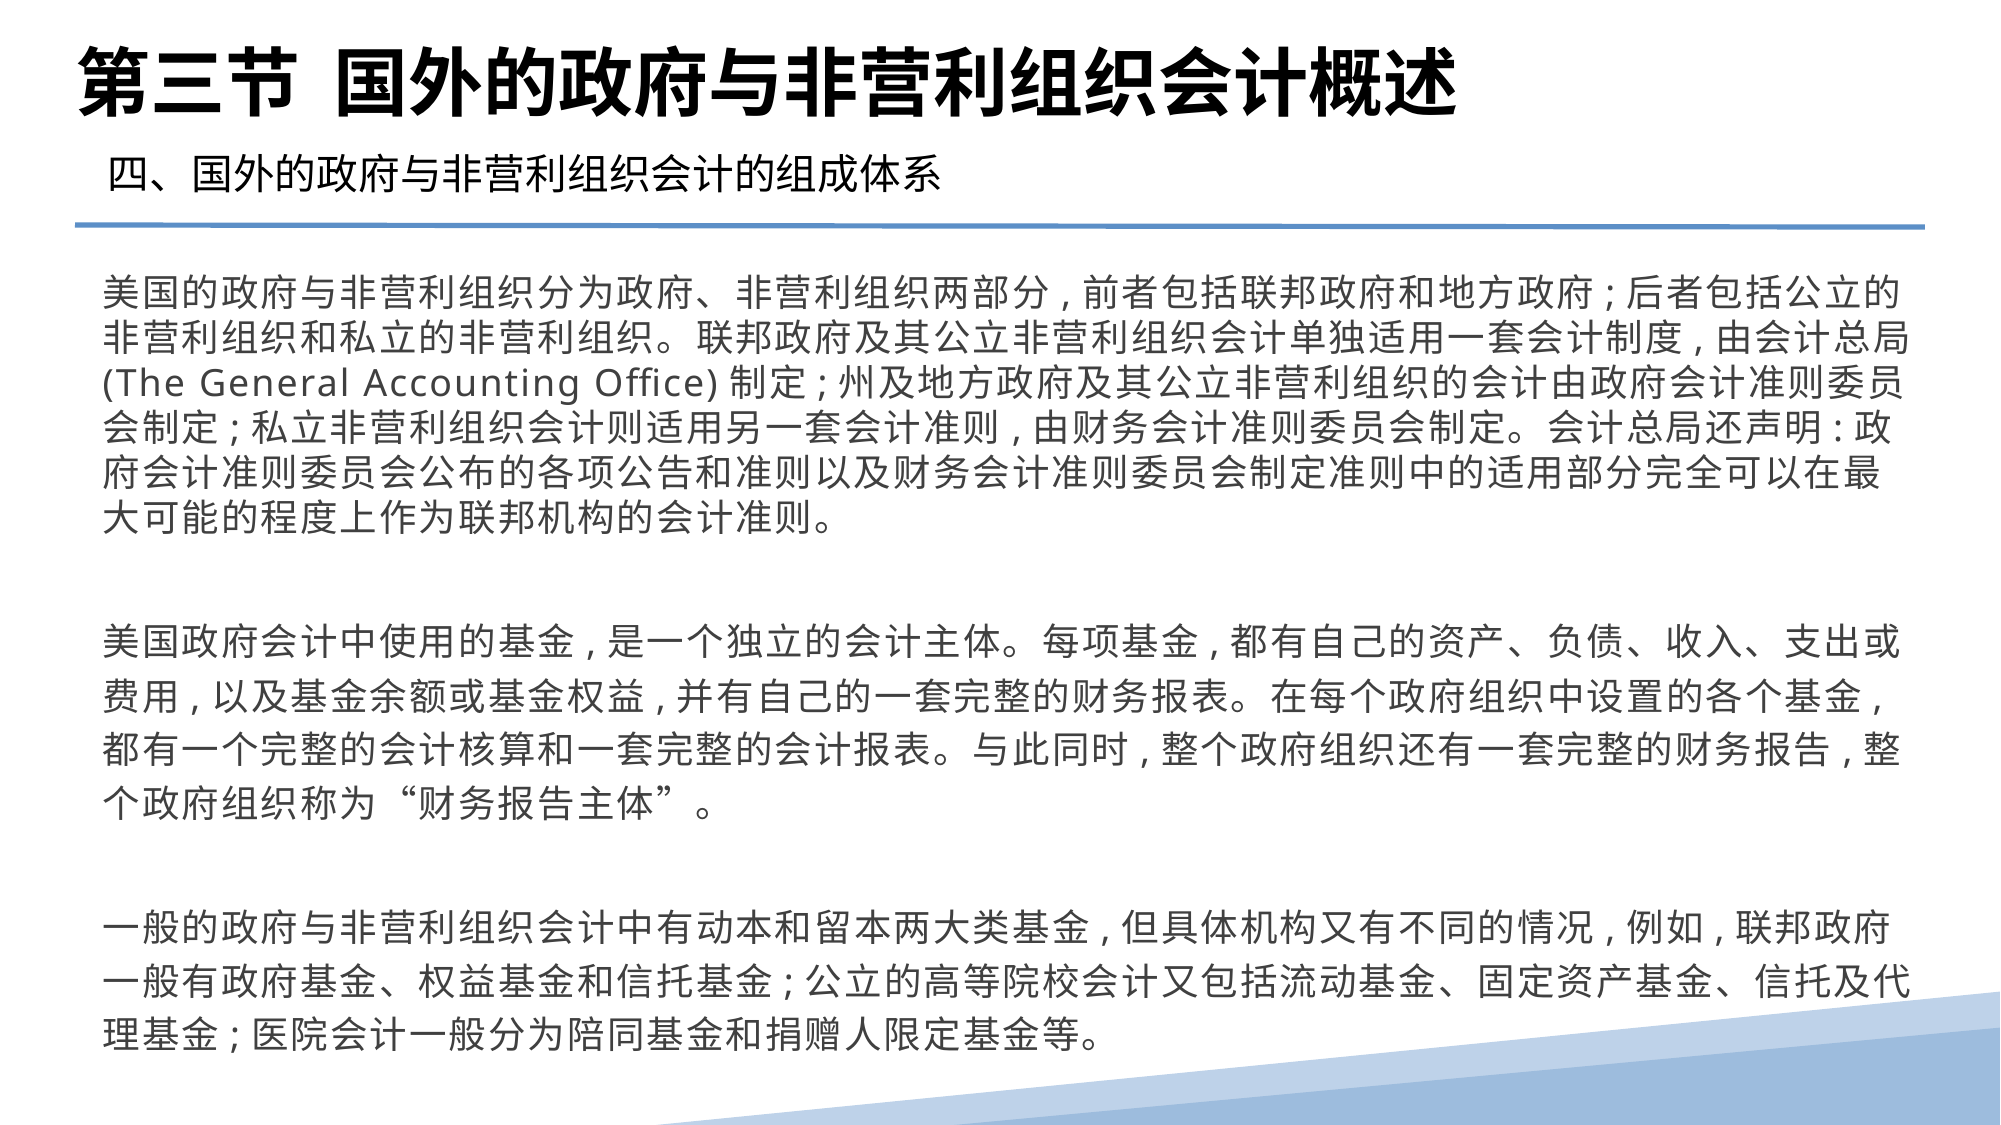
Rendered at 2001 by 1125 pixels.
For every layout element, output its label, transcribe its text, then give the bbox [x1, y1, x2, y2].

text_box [656, 991, 2000, 1125]
text_box 美国的政府与非营利组织分为政府、非营利组织两部分,前者包括联邦政府和地方政府;后者包括公立的非营利组织和私立的非营利组织。联邦政府及其公立非营利组织会计单独适用一套会计制度,由会计总局(The General Accounting Office)制定;州及地方政府及其公立非营利组织的会计由政府会计准则委员会制定;私立非营利组织会计则适用另一套会计准则,由财务会计准则委员会制定。会计总局还声明:政府会计准则委员会公布的各项公告和准则以及财务会计准则委员会制定准则中的适用部分完全可以在最大可能的程度上作为联邦机构的会计准则。 美国政府会计中使用的基金,是一个独立的会计主体。每项基金,都有自己的资产、负债、收入、支出或费用,以及基金余额或基金权益,并有自己的一套完整的财务报表。在每个政府组织中设置的各个基金,都有一个完整的会计核算和一套完整的会计报表。与此同时,整个政府组织还有一套完整的财务报告,整个政府组织称为“财务报告主体”。 一般的政府与非营利组织会计中有动本和留本两大类基金,但具体机构又有不同的情况,例如,联邦政府一般有政府基金、权益基金和信托基金;公立的高等院校会计又包括流动基金、固定资产基金、信托及代理基金;医院会计一般分为陪同基金和捐赠人限定基金等。 [92, 257, 1925, 1068]
text_box 四、国外的政府与非营利组织会计的组成体系 [108, 137, 1958, 213]
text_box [74, 224, 1925, 228]
text_box 第三节 国外的政府与非营利组织会计概述 [75, 24, 1925, 125]
